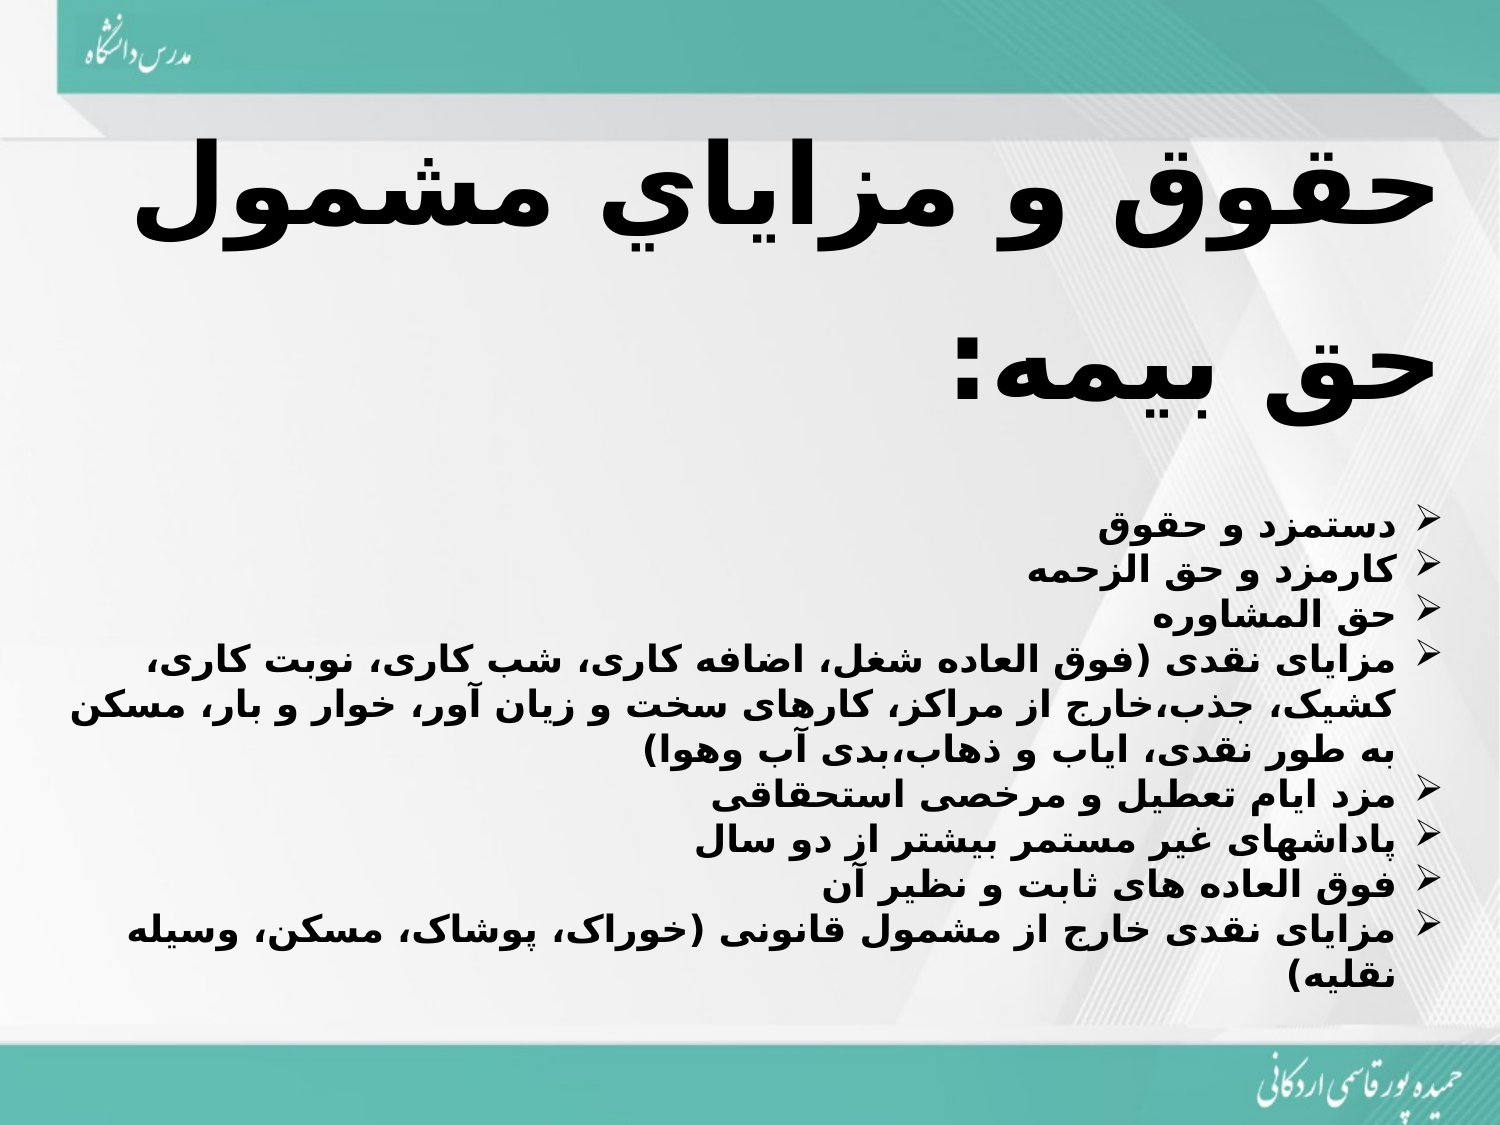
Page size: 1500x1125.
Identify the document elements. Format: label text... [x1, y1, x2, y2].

picture [0, 0, 1500, 1125]
text_box حقوق و مزاياي مشمول حق بيمه: دستمزد و حقوق کارمزد و حق الزحمه حق المشاوره مزایای نقدی (فوق العاده شغل، اضافه کاری، شب کاری، نوبت کاری، کشیک، جذب،خارج از مراکز، کارهای سخت و زیان آور، خوار و بار، مسکن به طور نقدی، ایاب و ذهاب،بدی آب وهوا) مزد ایام تعطیل و مرخصی استحقاقی پاداشهای غیر مستمر بیشتر از دو سال فوق العاده های ثابت و نظیر آن مزایای نقدی خارج از مشمول قانونی (خوراک، پوشاک، مسکن، وسیله نقلیه) [41, 63, 1459, 1048]
